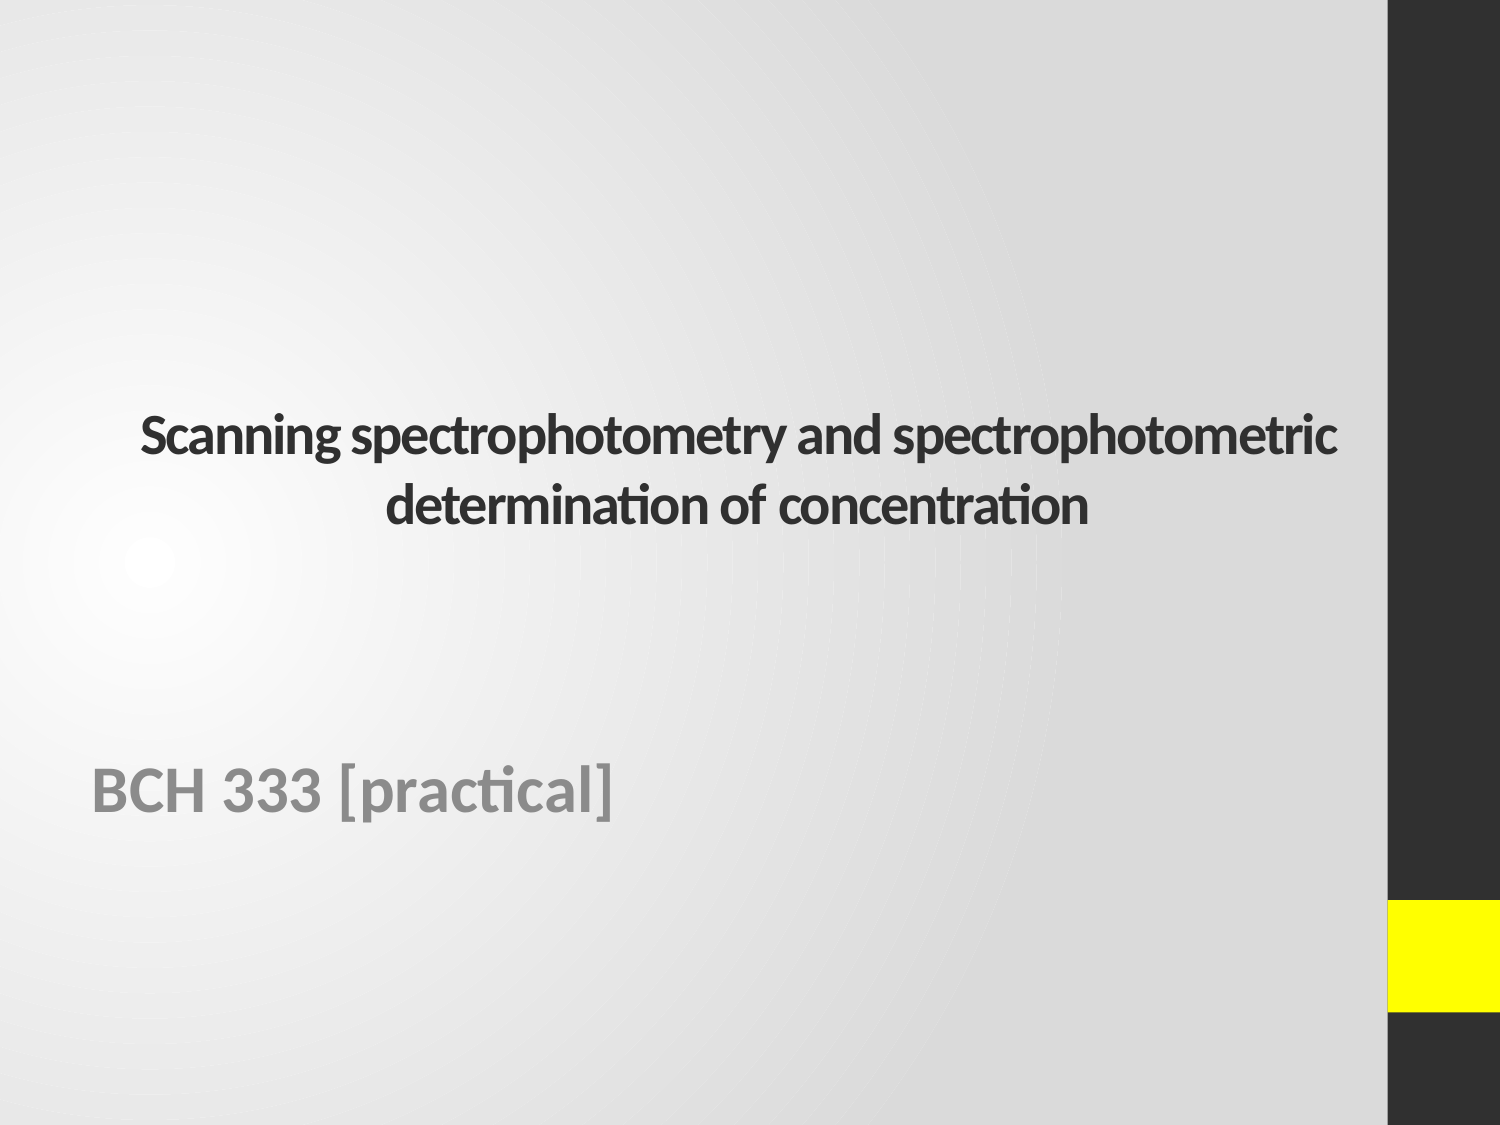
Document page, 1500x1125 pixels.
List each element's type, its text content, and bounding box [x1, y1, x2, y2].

subtitle BCH 333 [practical] [76, 645, 890, 933]
title Scanning spectrophotometry and spectrophotometric determination of concentration [29, 302, 1447, 544]
